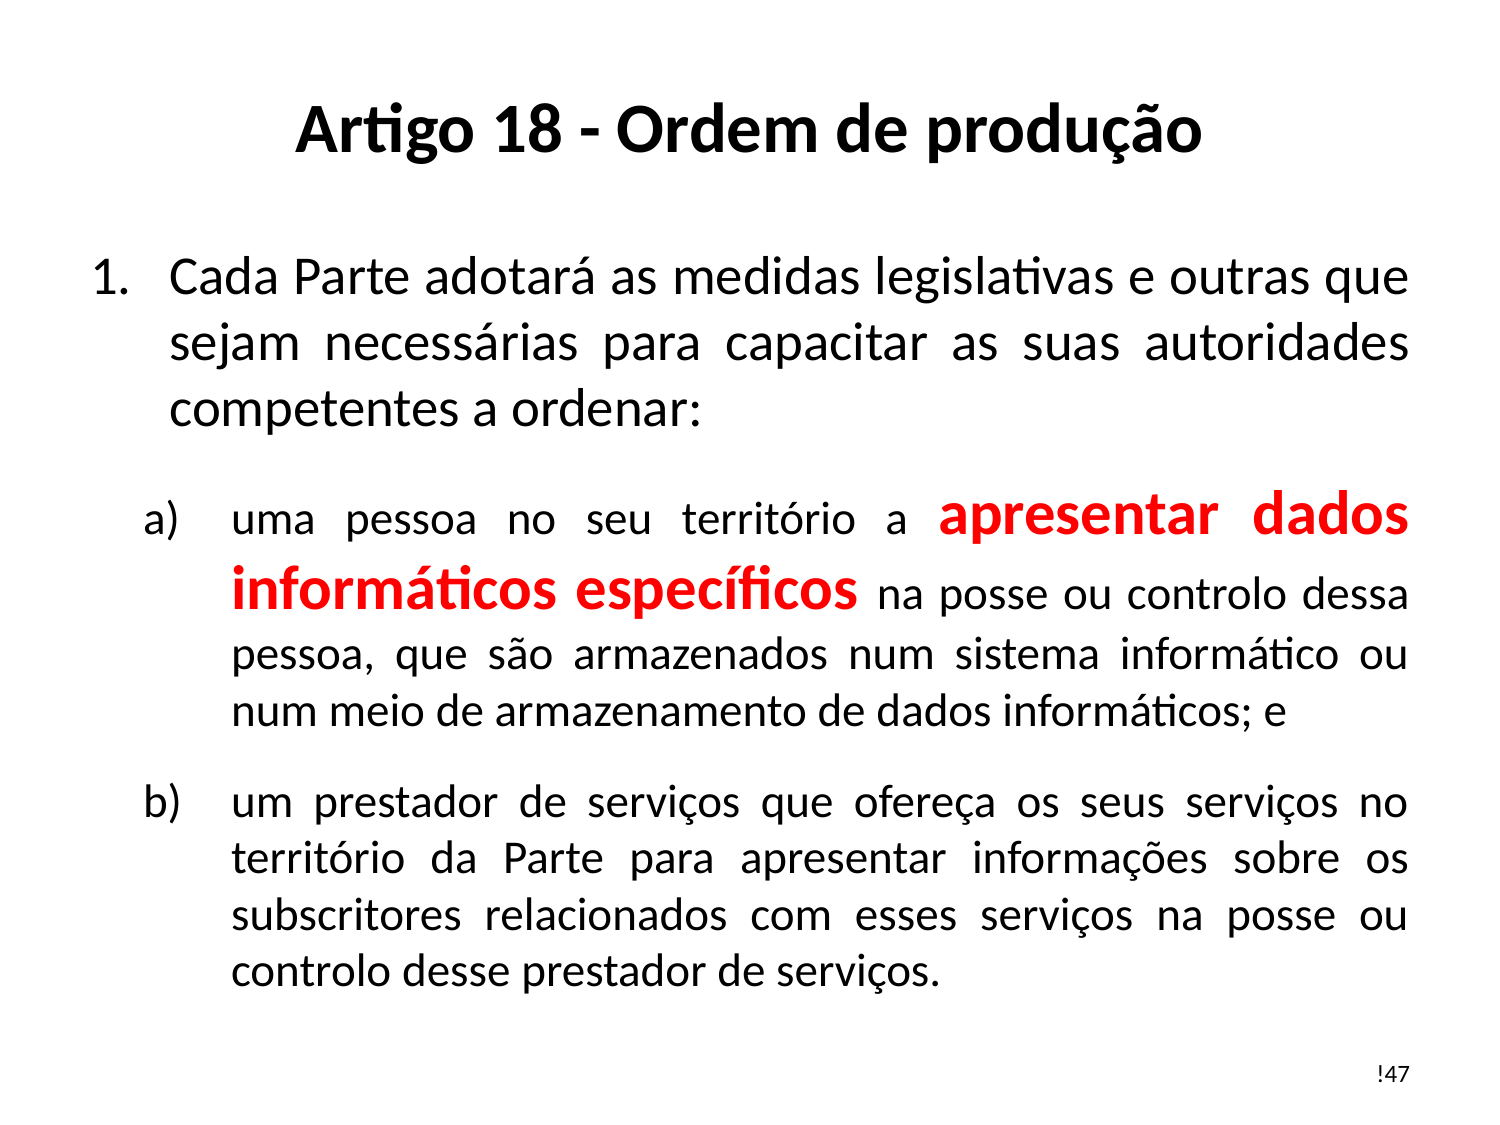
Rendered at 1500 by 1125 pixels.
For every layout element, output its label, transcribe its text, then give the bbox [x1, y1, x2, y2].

list Cada Parte adotará as medidas legislativas e outras que sejam necessárias para capacitar as suas autoridades competentes a ordenar: uma pessoa no seu território a apresentar dados informáticos específicos na posse ou controlo dessa pessoa, que são armazenados num sistema informático ou num meio de armazenamento de dados informáticos; e um prestador de serviços que ofereça os seus serviços no território da Parte para apresentar informações sobre os subscritores relacionados com esses serviços na posse ou controlo desse prestador de serviços. [74, 232, 1426, 1053]
title Artigo 18 - Ordem de produção [74, 44, 1426, 204]
slide_number !47 [1074, 1042, 1425, 1103]
